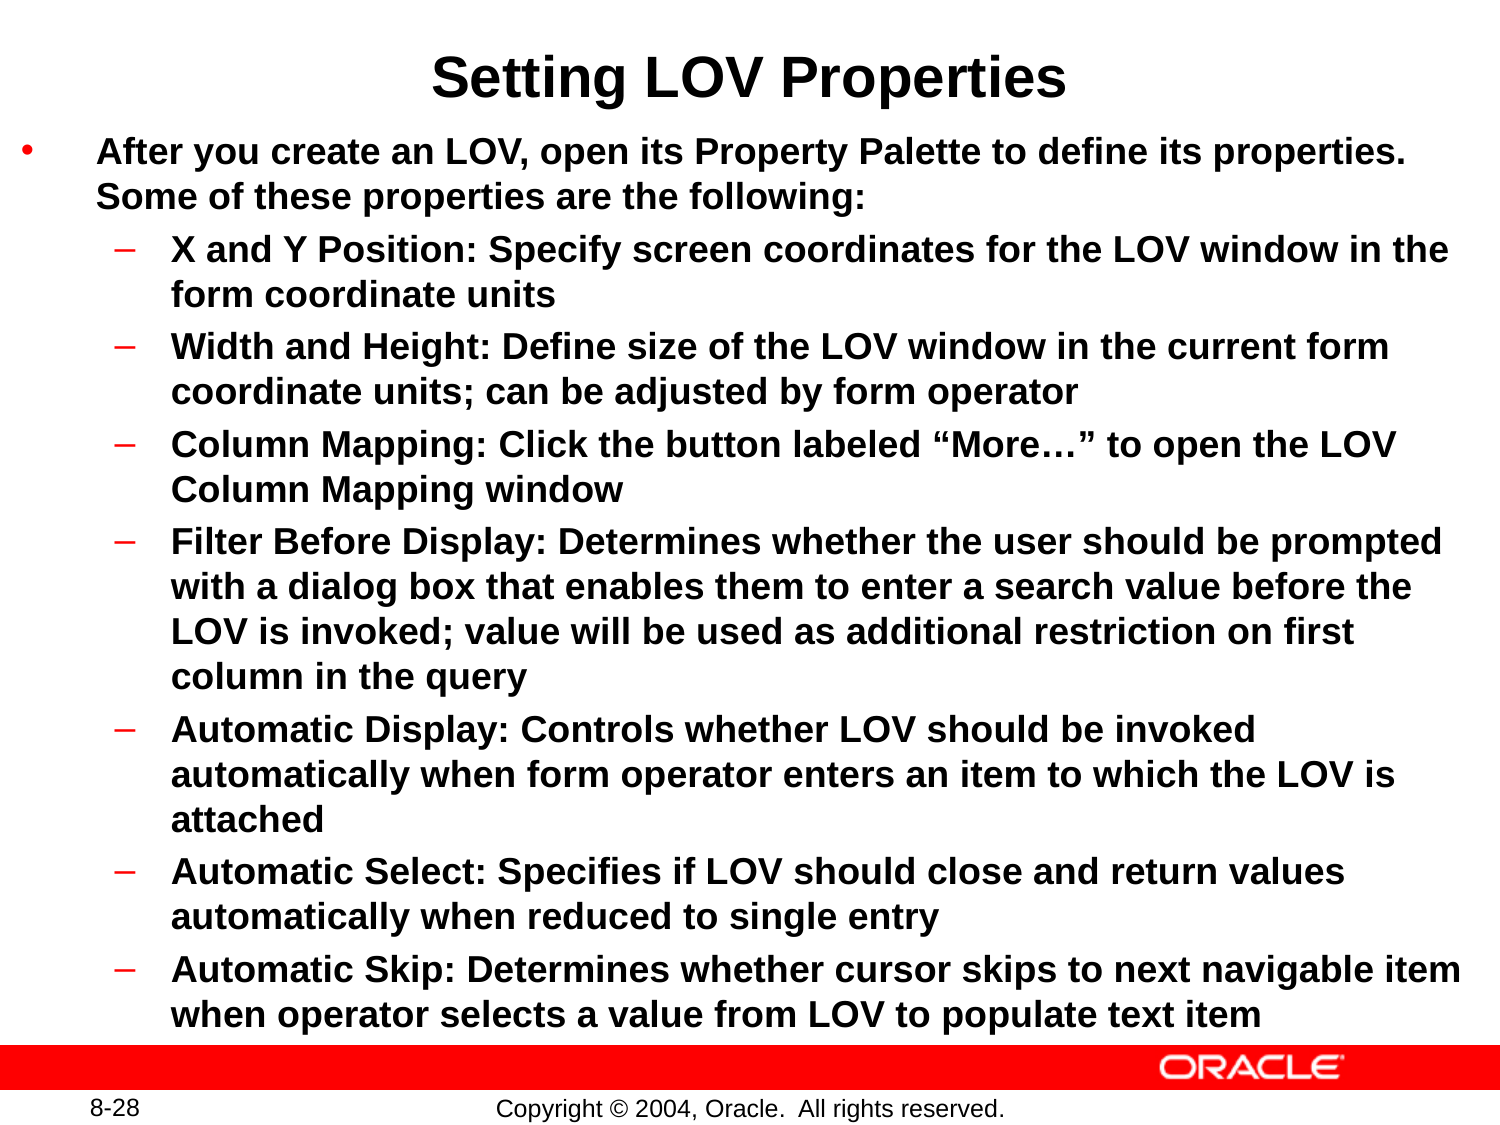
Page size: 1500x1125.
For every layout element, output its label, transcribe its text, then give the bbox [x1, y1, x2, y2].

list After you create an LOV, open its Property Palette to define its properties. Some of these properties are the following: X and Y Position: Specify screen coordinates for the LOV window in the form coordinate units Width and Height: Define size of the LOV window in the current form coordinate units; can be adjusted by form operator Column Mapping: Click the button labeled “More…” to open the LOV Column Mapping window Filter Before Display: Determines whether the user should be prompted with a dialog box that enables them to enter a search value before the LOV is invoked; value will be used as additional restriction on first column in the query Automatic Display: Controls whether LOV should be invoked automatically when form operator enters an item to which the LOV is attached Automatic Select: Specifies if LOV should close and return values automatically when reduced to single entry Automatic Skip: Determines whether cursor skips to next navigable item when operator selects a value from LOV to populate text item [0, 124, 1500, 1125]
title Setting LOV Properties [149, 37, 1351, 124]
